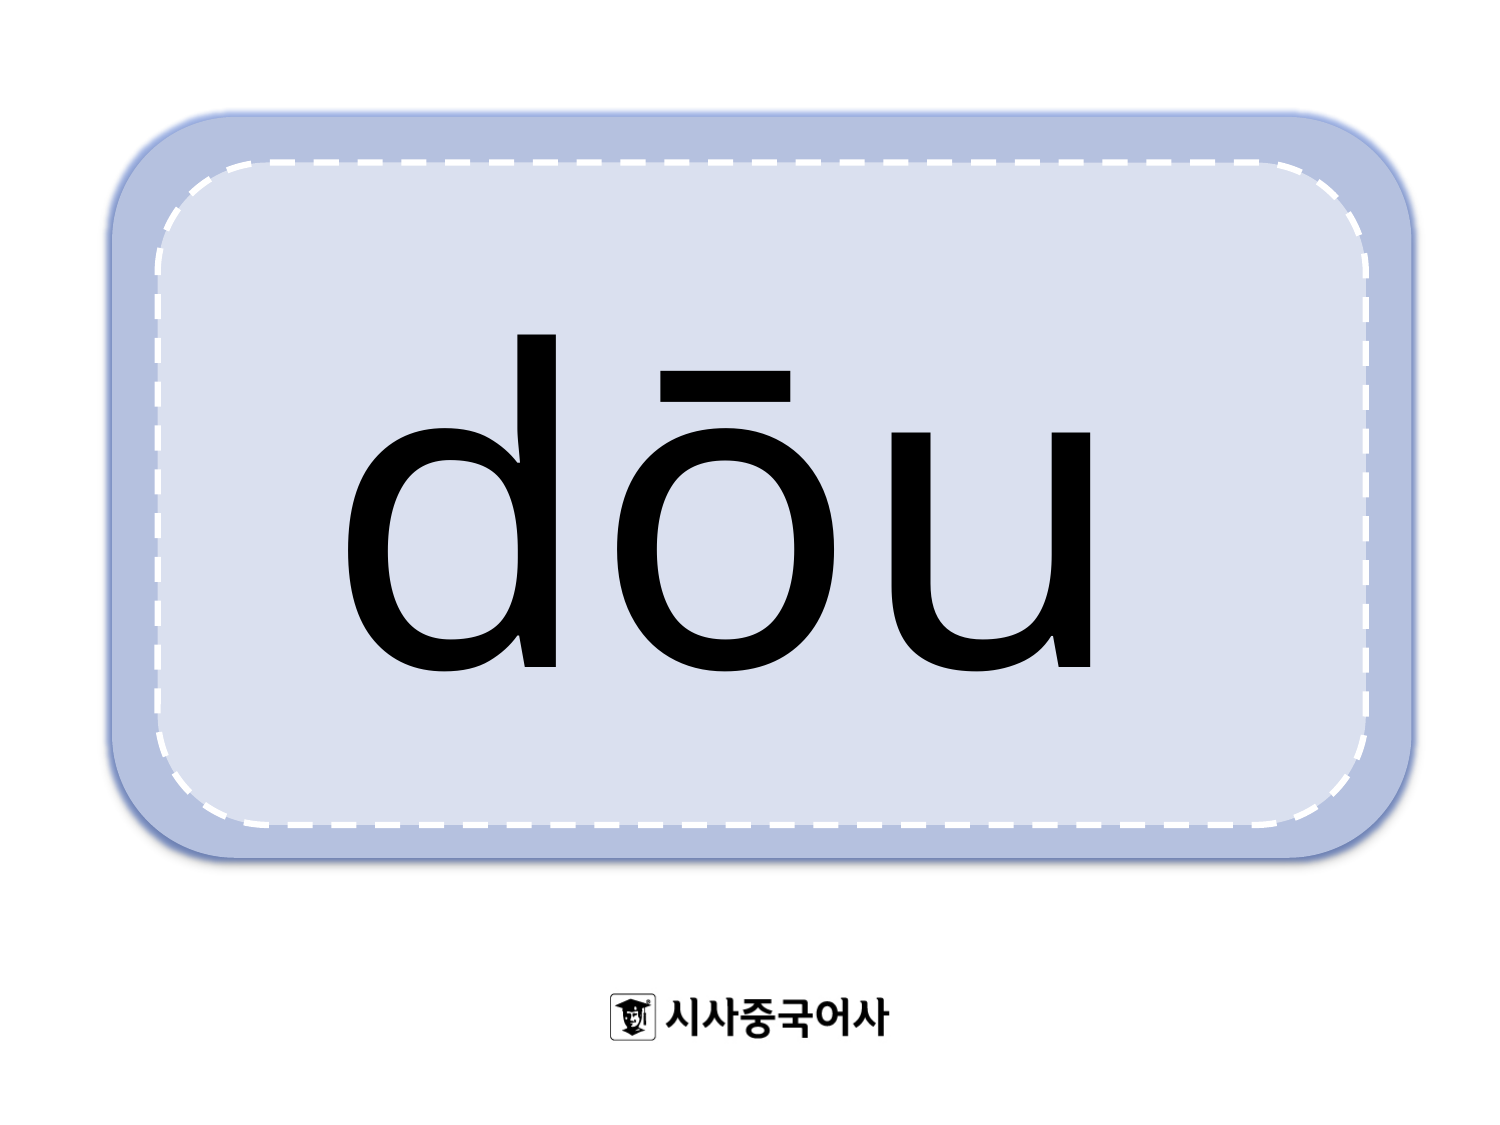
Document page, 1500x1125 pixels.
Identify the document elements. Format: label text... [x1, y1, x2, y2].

picture [602, 987, 898, 1047]
text_box dōu [162, 160, 1371, 824]
